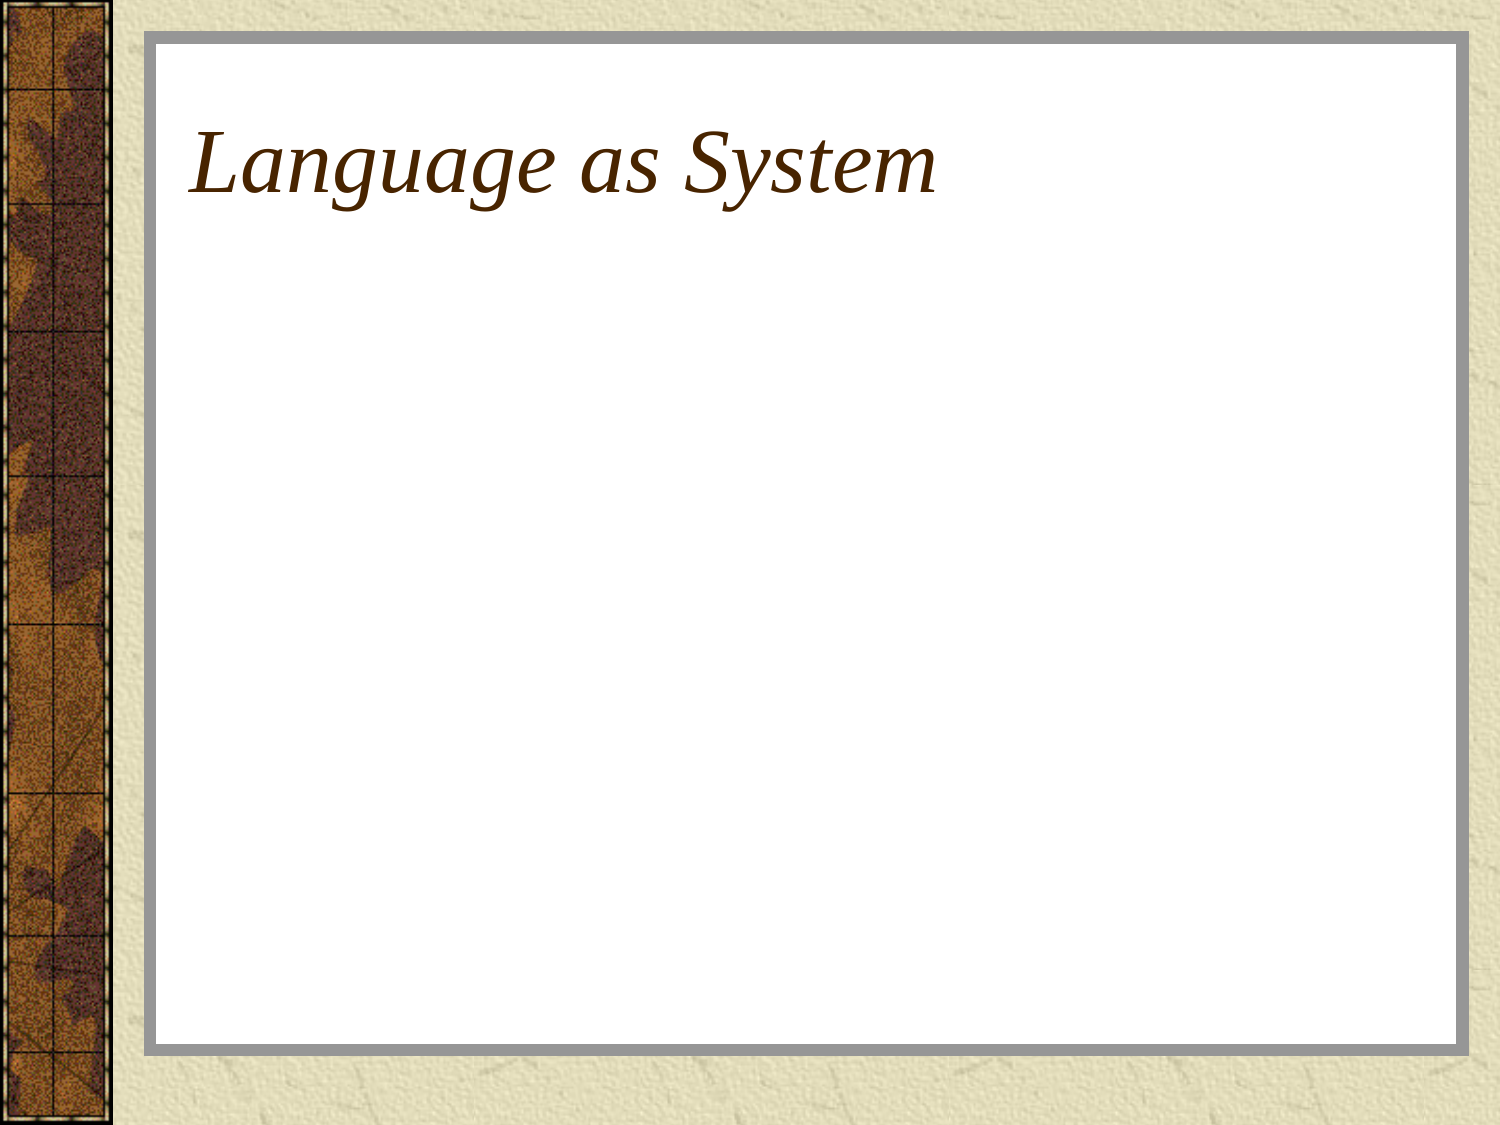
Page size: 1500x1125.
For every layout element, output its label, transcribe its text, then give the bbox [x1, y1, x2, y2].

title Language as System [174, 62, 1450, 250]
picture [0, 0, 1500, 1125]
